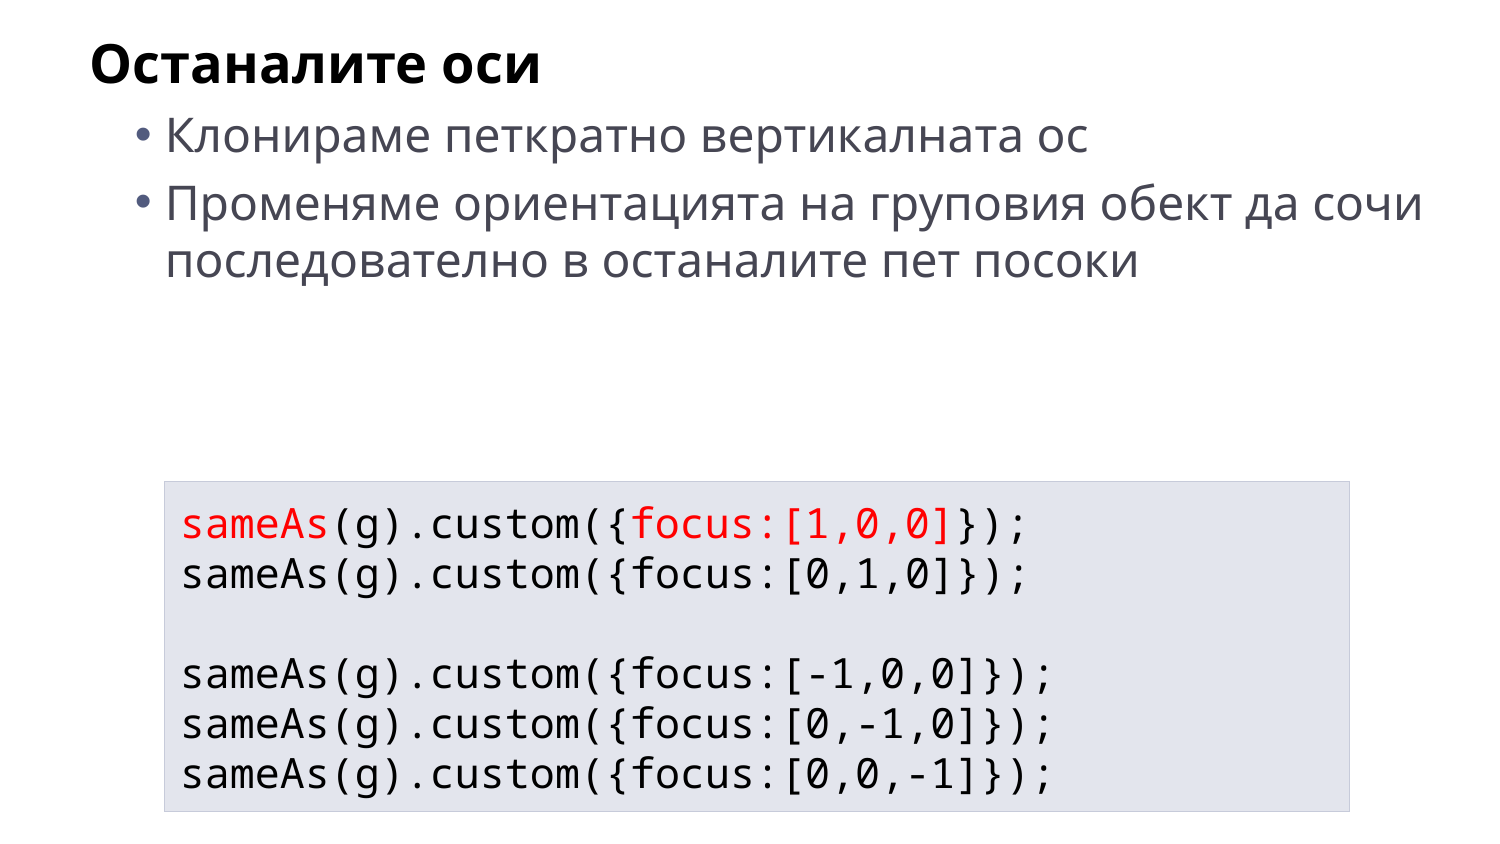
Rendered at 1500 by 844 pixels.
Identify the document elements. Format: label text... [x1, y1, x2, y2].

list Останалите оси Клонираме петкратно вертикалната ос Променяме ориентацията на груповия обект да сочи последователно в останалите пет посоки [75, 21, 1475, 835]
text_box sameAs(g).custom({focus:[1,0,0]}); sameAs(g).custom({focus:[0,1,0]}); sameAs(g).custom({focus:[-1,0,0]}); sameAs(g).custom({focus:[0,-1,0]}); sameAs(g).custom({focus:[0,0,-1]}); [164, 481, 1350, 812]
